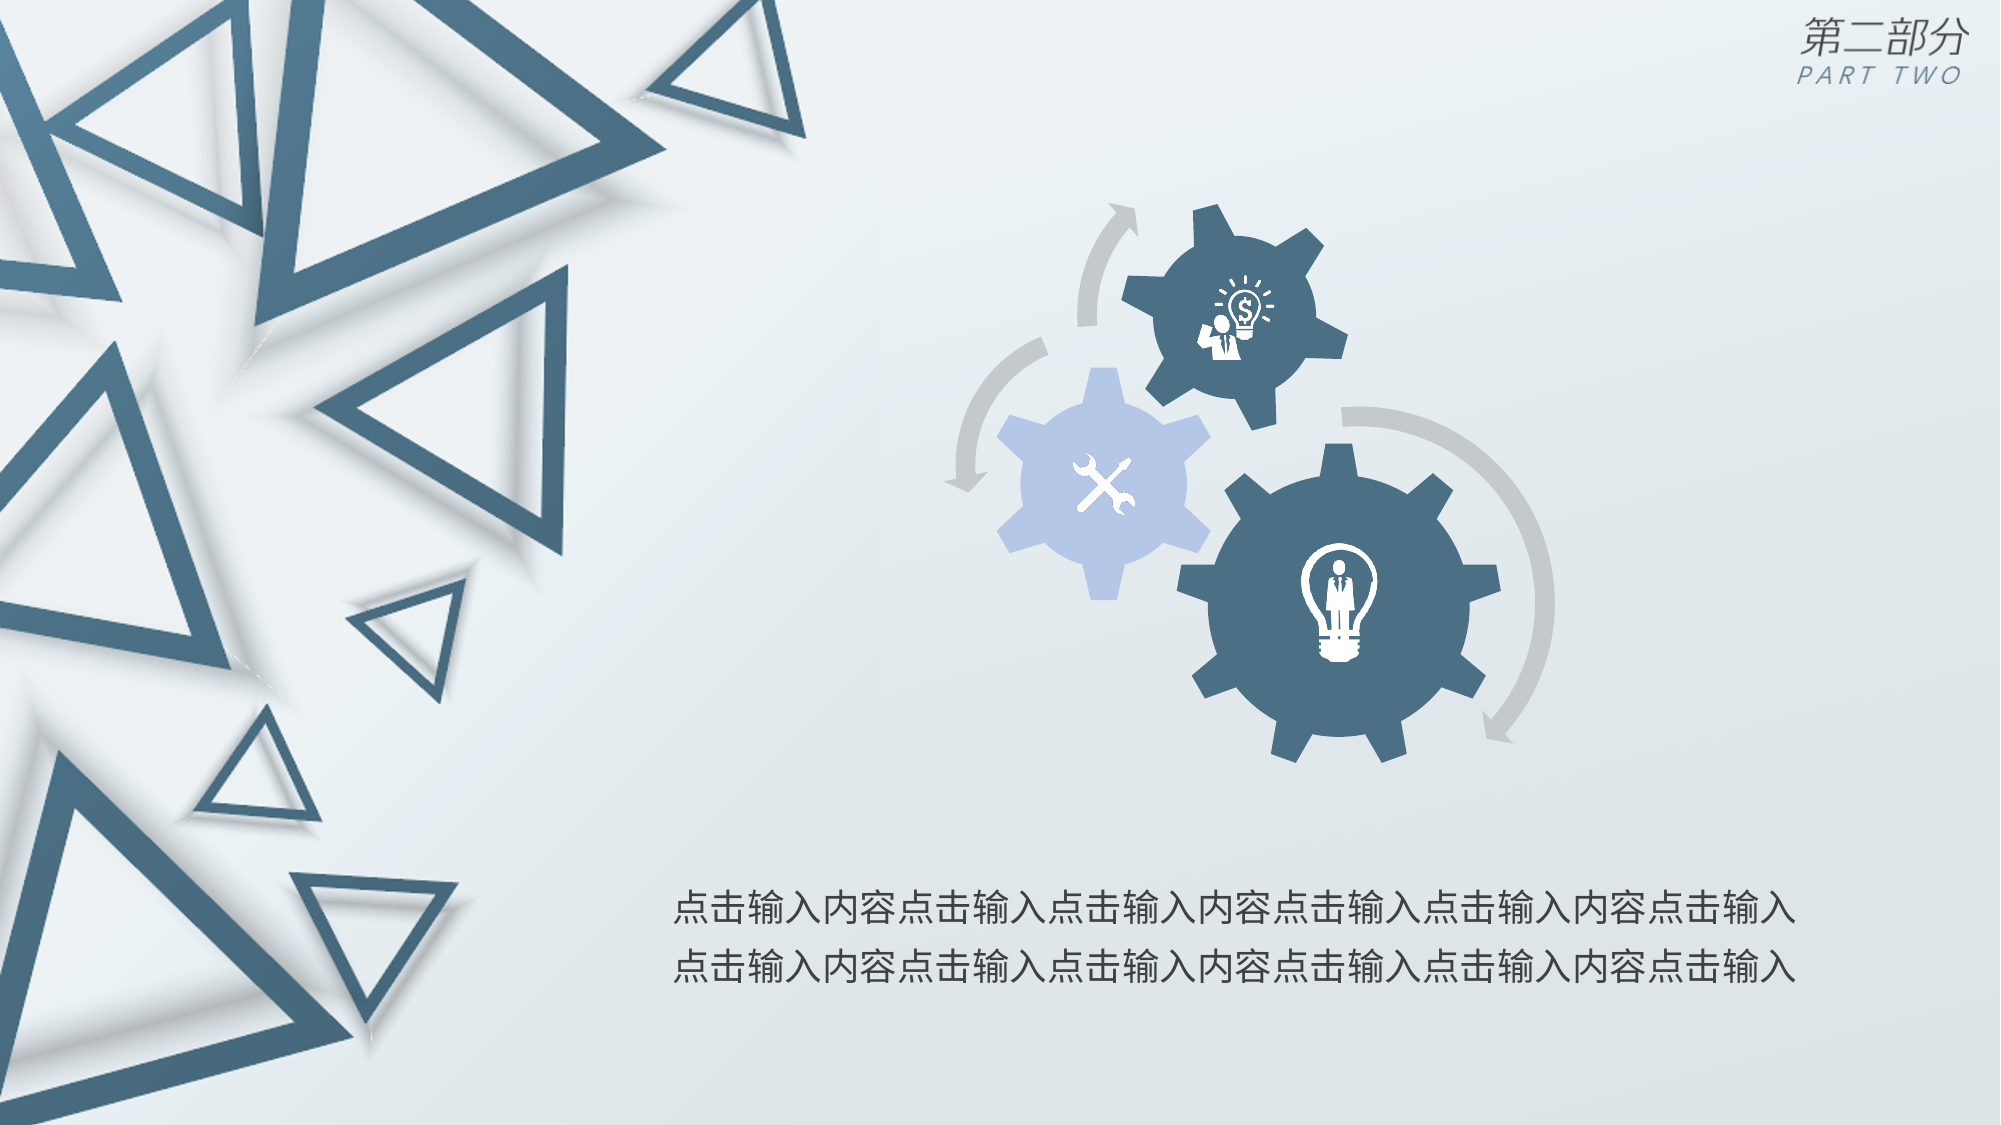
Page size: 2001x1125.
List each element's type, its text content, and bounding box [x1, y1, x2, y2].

text_box 点击输入内容点击输入点击输入内容点击输入点击输入内容点击输入 点击输入内容点击输入点击输入内容点击输入点击输入内容点击输入 [657, 863, 1813, 996]
picture [0, 0, 2001, 1125]
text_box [942, 150, 1568, 813]
